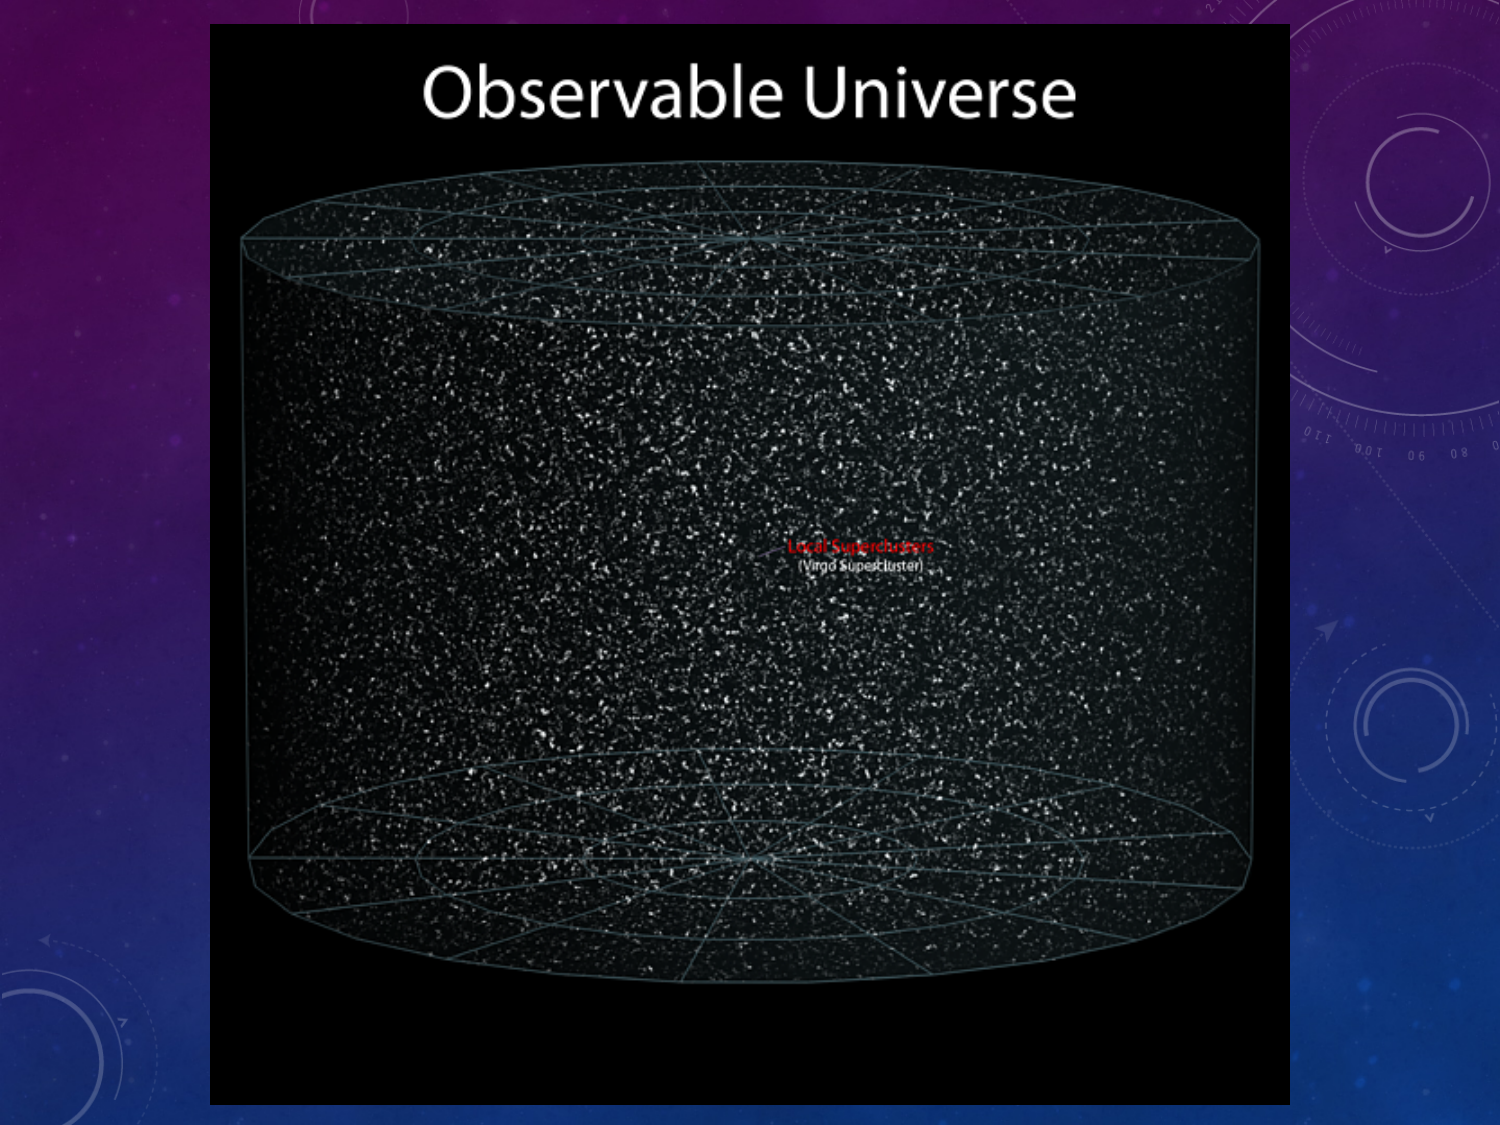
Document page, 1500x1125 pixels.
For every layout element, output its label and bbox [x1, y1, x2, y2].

picture [0, 0, 1500, 1125]
list [209, 24, 1291, 1106]
